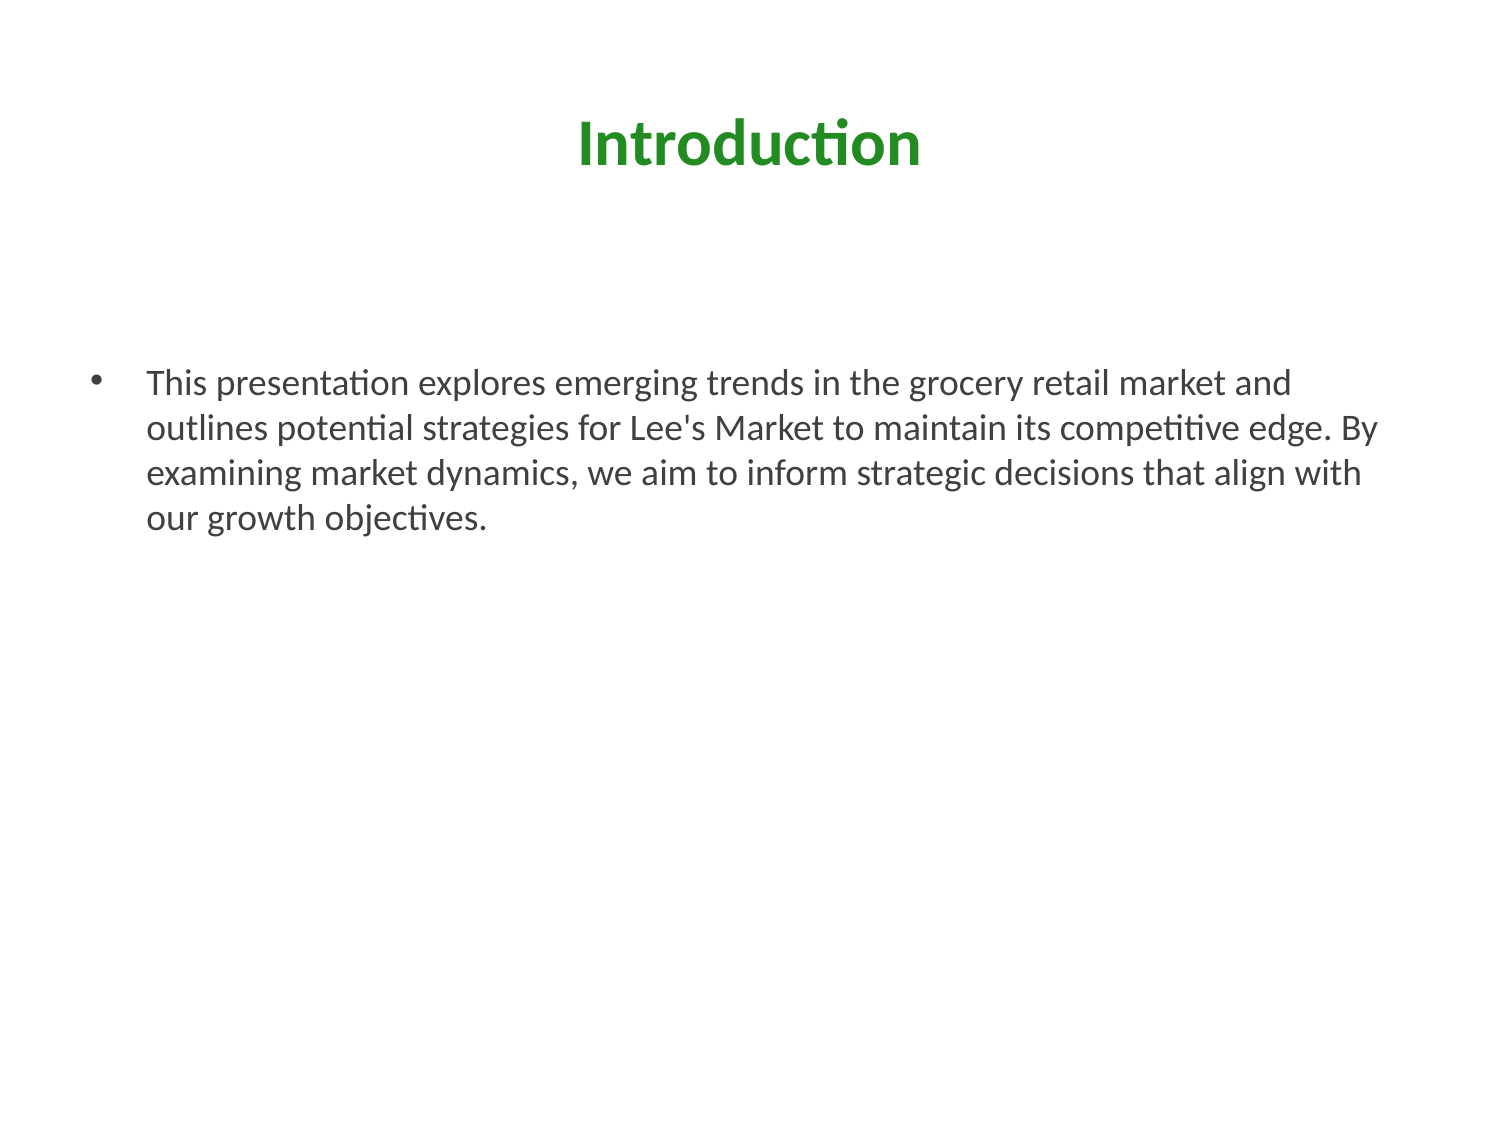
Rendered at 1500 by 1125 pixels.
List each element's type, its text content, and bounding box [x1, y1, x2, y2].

list This presentation explores emerging trends in the grocery retail market and outlines potential strategies for Lee's Market to maintain its competitive edge. By examining market dynamics, we aim to inform strategic decisions that align with our growth objectives. [75, 262, 1425, 1005]
title Introduction [75, 45, 1425, 233]
